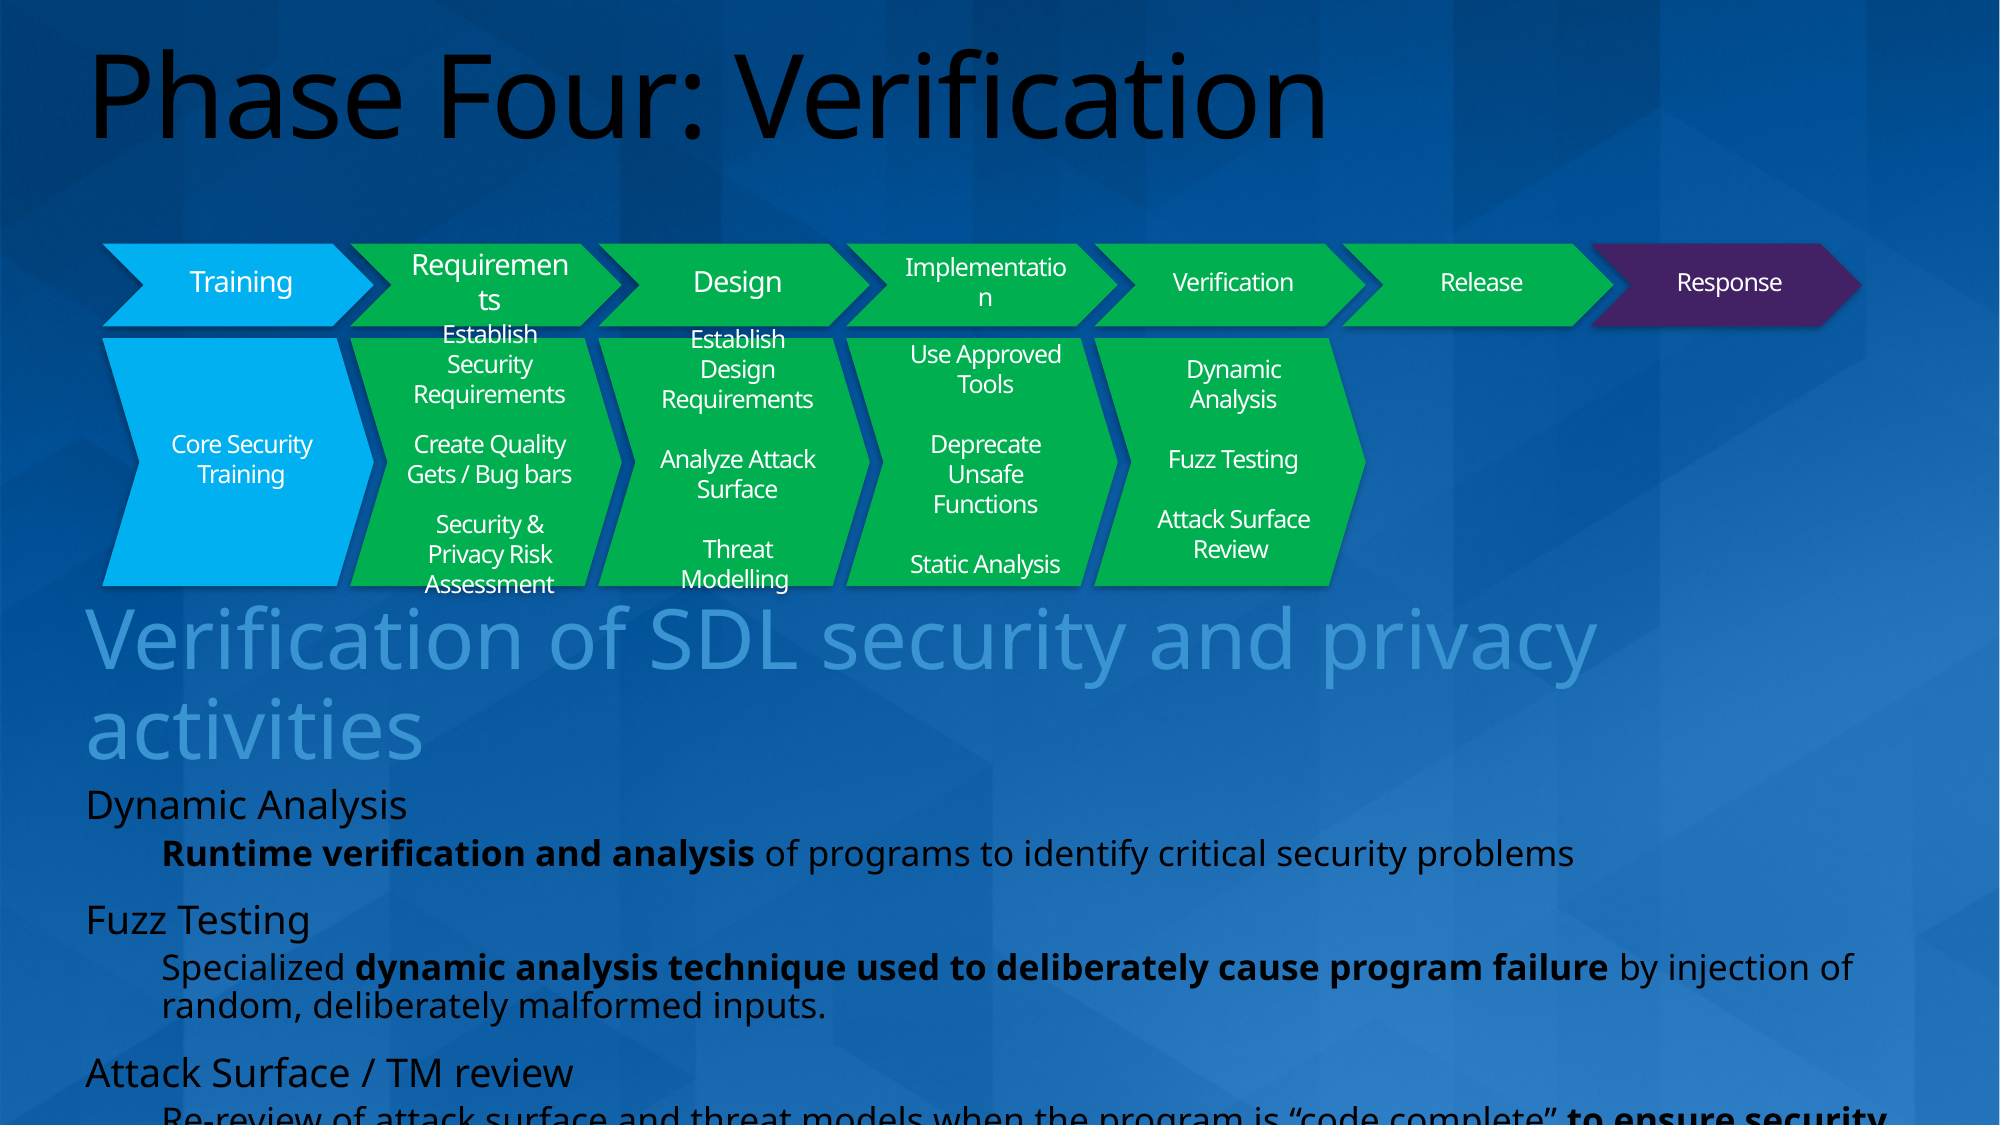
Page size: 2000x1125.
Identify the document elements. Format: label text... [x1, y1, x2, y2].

text_box Release [1341, 242, 1615, 328]
text_box Establish Design Requirements Analyze Attack Surface Threat Modelling [597, 337, 871, 587]
list Verification of SDL security and privacy activities Dynamic Analysis Runtime verification and analysis of programs to identify critical security problems Fuzz Testing Specialized dynamic analysis technique used to deliberately cause program failure by injection of random, deliberately malformed inputs. Attack Surface / TM review Re-review of attack surface and threat models when the program is “code complete” to ensure security assumptions and mitigations specified at design time are still relevant. [85, 597, 1914, 1125]
text_box Dynamic Analysis Fuzz Testing Attack Surface Review [1093, 337, 1367, 587]
title Phase Four: Verification [85, 37, 1914, 165]
picture [0, 0, 2000, 1125]
text_box Response [1589, 242, 1863, 328]
text_box Requirements [349, 242, 623, 328]
text_box Establish Security Requirements Create Quality Gets / Bug bars Security & Privacy Risk Assessment [349, 337, 623, 587]
text_box Implementation [845, 242, 1119, 328]
text_box Training [101, 242, 375, 328]
text_box Use Approved Tools Deprecate Unsafe Functions Static Analysis [845, 337, 1119, 587]
text_box Design [597, 242, 871, 328]
text_box Core Security Training [101, 337, 375, 587]
text_box Verification [1093, 242, 1367, 328]
